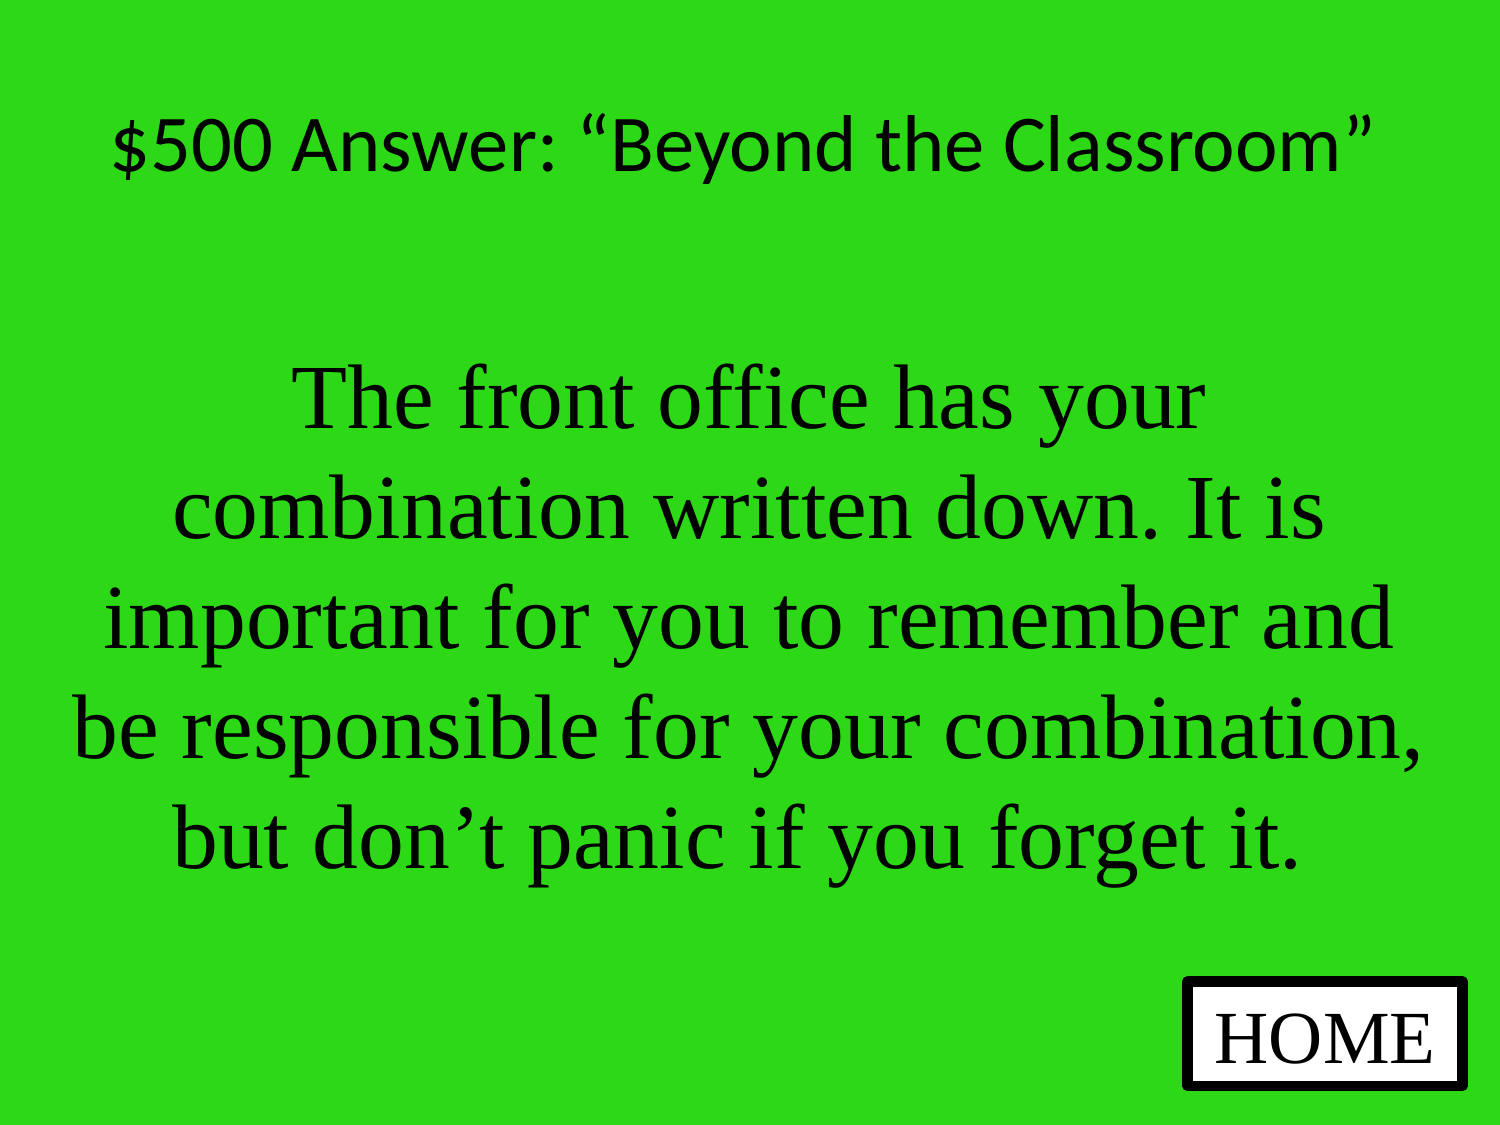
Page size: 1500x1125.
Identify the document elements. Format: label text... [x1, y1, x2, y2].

text_box HOME [1187, 981, 1463, 1087]
text_box The front office has your combination written down. It is important for you to remember and be responsible for your combination, but don’t panic if you forget it. [37, 329, 1463, 894]
title $500 Answer: “Beyond the Classroom” [37, 45, 1450, 233]
